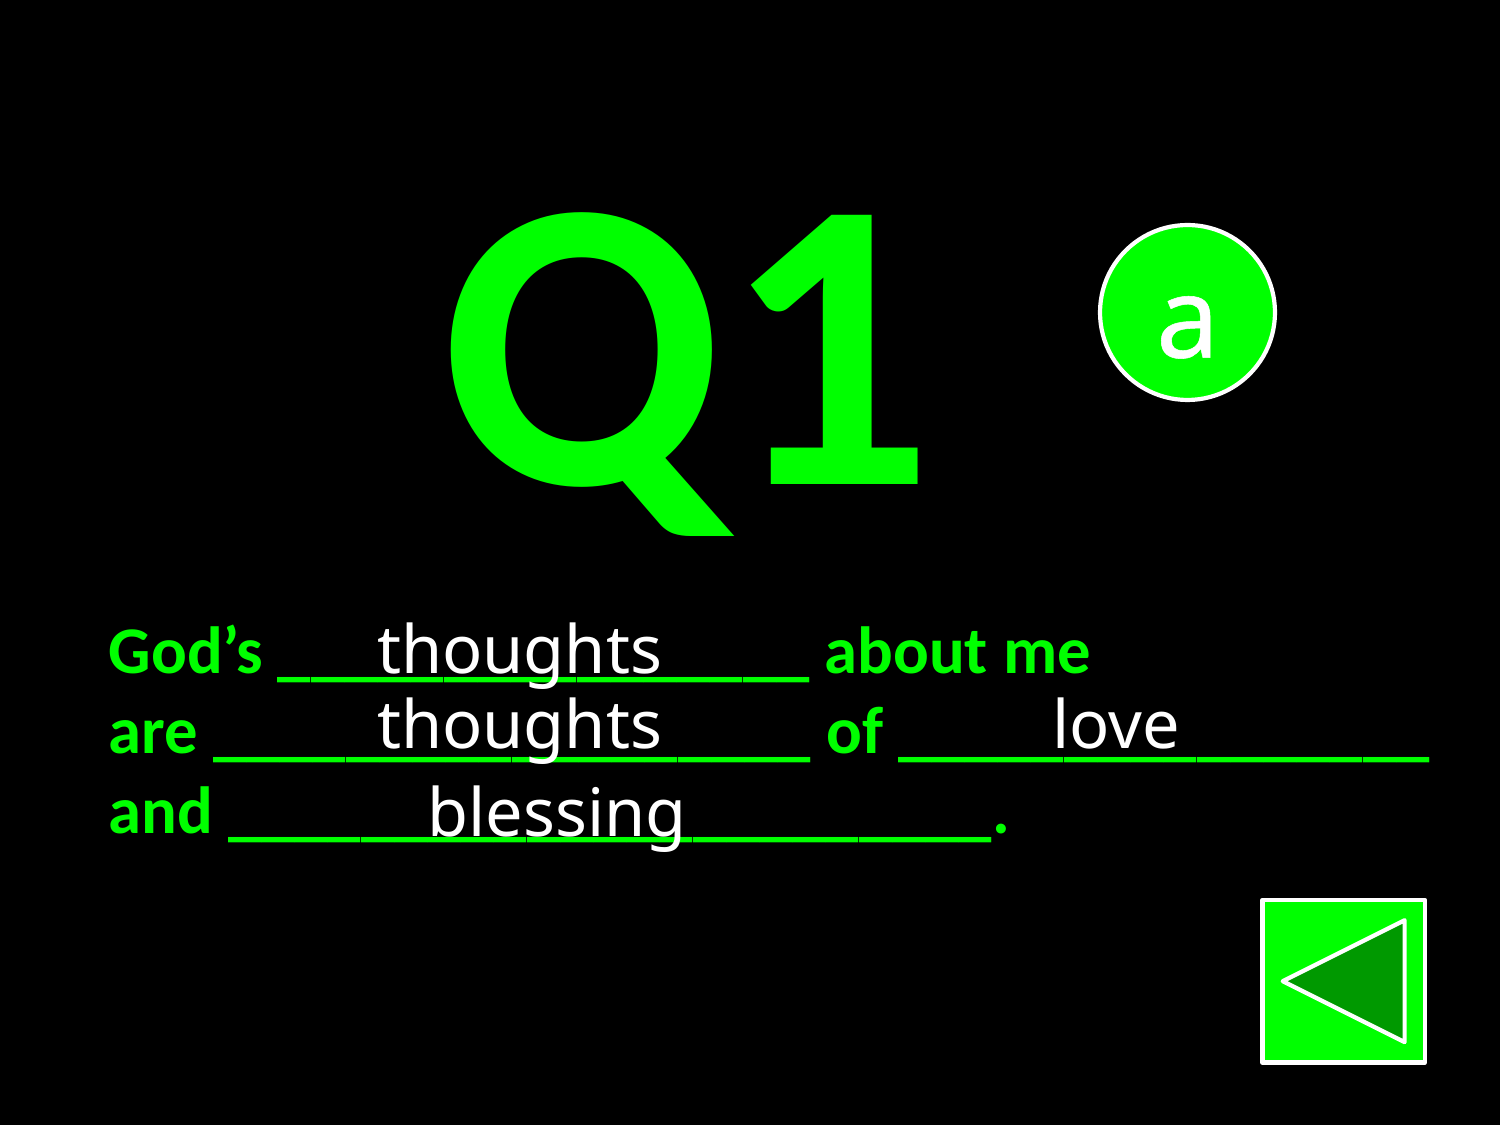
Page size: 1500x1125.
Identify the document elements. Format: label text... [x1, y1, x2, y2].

text_box God’s ________________ about me are __________________ of ________________ and _______________________. [94, 599, 412, 855]
text_box love [1037, 674, 1388, 770]
text_box [1260, 898, 1427, 1065]
text_box thoughts [362, 674, 713, 770]
text_box thoughts [362, 599, 713, 674]
text_box a [1097, 222, 1278, 403]
text_box Q1 [425, 62, 1350, 575]
text_box blessing [412, 762, 763, 858]
text_box God’s ________________ about me are __________________ of ________________ and _______________________. [713, 599, 1461, 855]
